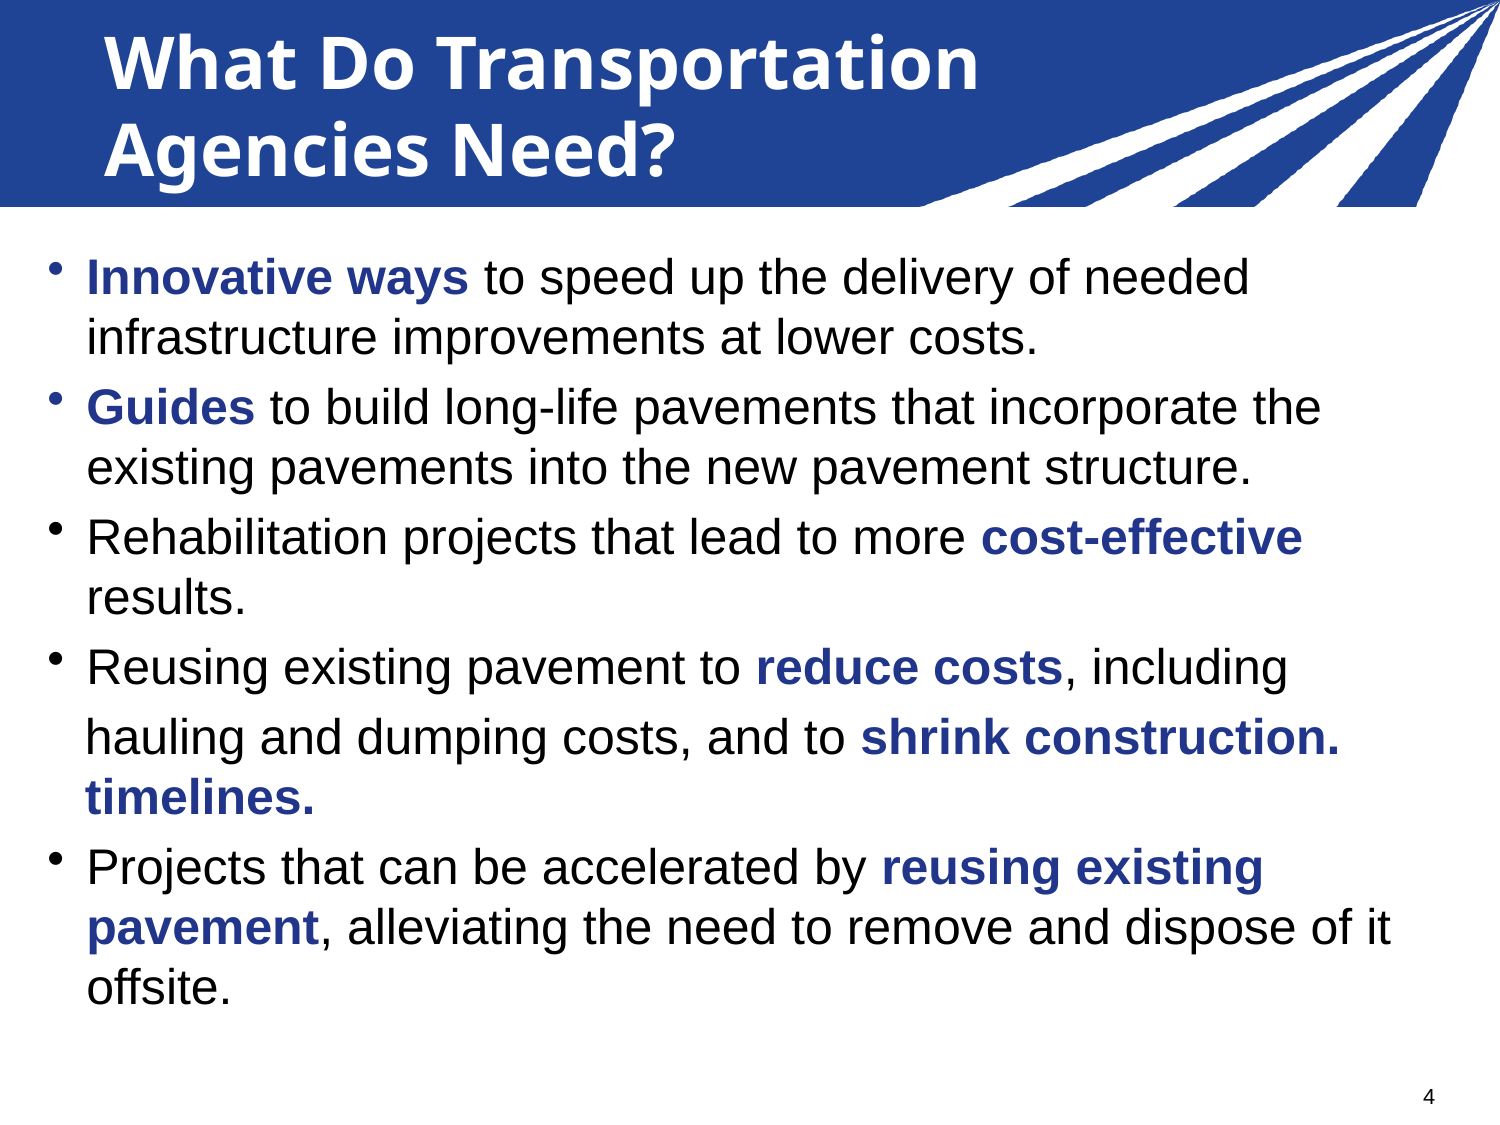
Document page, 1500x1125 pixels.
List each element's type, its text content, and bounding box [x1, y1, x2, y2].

slide_number 4 [1099, 1074, 1451, 1125]
title What Do Transportation Agencies Need? [89, 44, 1384, 163]
list Innovative ways to speed up the delivery of needed infrastructure improvements at lower costs. Guides to build long-life pavements that incorporate the existing pavements into the new pavement structure. Rehabilitation projects that lead to more cost-effective results. Reusing existing pavement to reduce costs, including hauling and dumping costs, and to shrink construction. timelines. Projects that can be accelerated by reusing existing pavement, alleviating the need to remove and dispose of it offsite. [32, 236, 1472, 1022]
picture [0, 0, 1500, 207]
